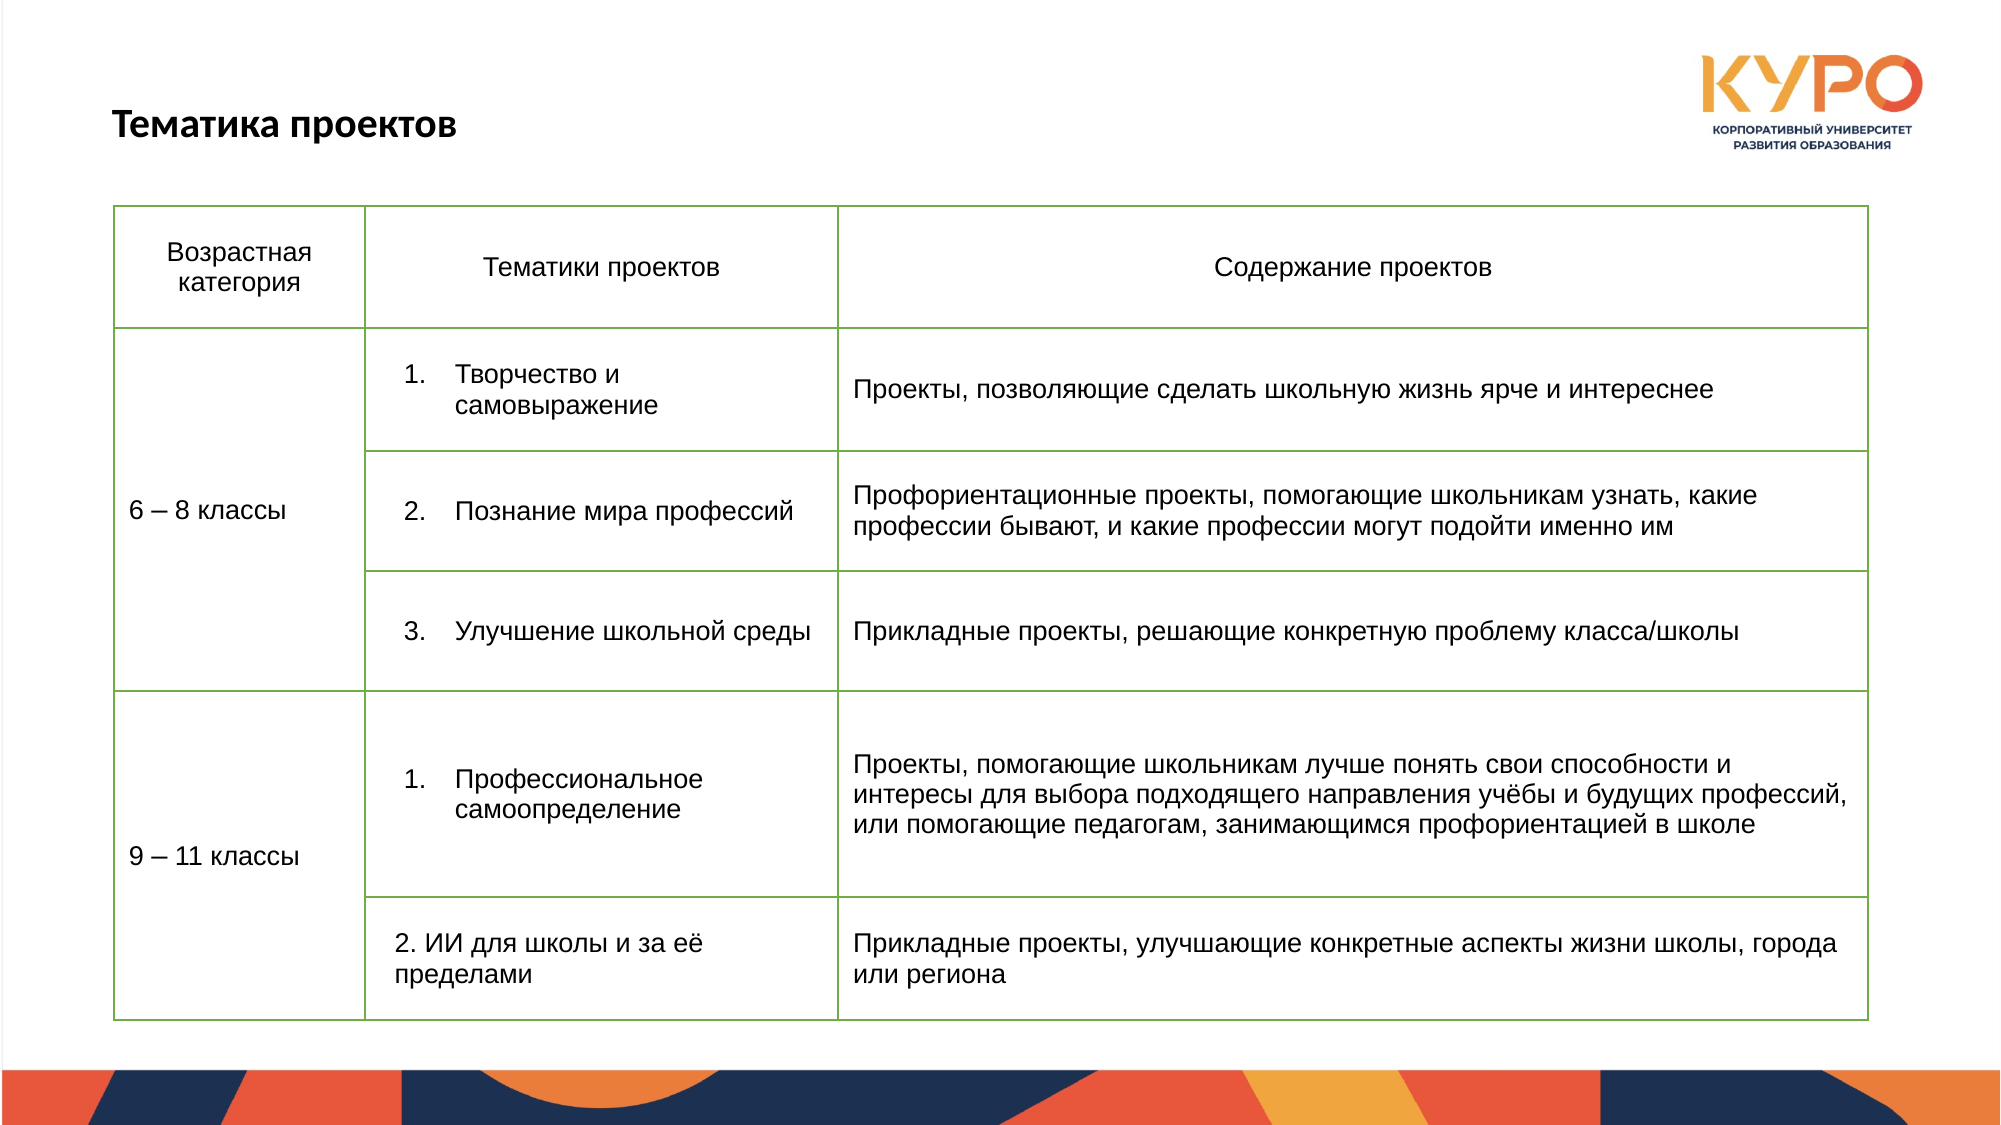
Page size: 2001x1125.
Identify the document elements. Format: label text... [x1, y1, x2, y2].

table_cell Проекты, позволяющие сделать школьную жизнь ярче и интереснее [839, 329, 1867, 450]
table_cell Профессиональное самоопределение [366, 692, 837, 896]
table_cell 6 – 8 классы [115, 329, 364, 690]
table_cell 2. ИИ для школы и за её пределами [366, 898, 837, 1019]
table_cell Профориентационные проекты, помогающие школьникам узнать, какие профессии бывают, и какие профессии могут подойти именно им [839, 452, 1867, 570]
table_cell Познание мира профессий [366, 452, 837, 570]
table_header Содержание проектов [839, 207, 1867, 327]
table_cell Прикладные проекты, улучшающие конкретные аспекты жизни школы, города или региона [839, 898, 1867, 1019]
table_cell 9 – 11 классы [115, 692, 364, 1019]
table_cell Творчество и самовыражение [366, 329, 837, 450]
table_header Тематики проектов [366, 207, 837, 327]
table_cell Улучшение школьной среды [366, 572, 837, 690]
picture [0, 0, 2001, 1125]
table_cell Проекты, помогающие школьникам лучше понять свои способности и интересы для выбора подходящего направления учёбы и будущих профессий, или помогающие педагогам, занимающимся профориентацией в школе [839, 692, 1867, 896]
table_cell Прикладные проекты, решающие конкретную проблему класса/школы [839, 572, 1867, 690]
text_box Тематика проектов [91, 76, 1668, 167]
table_header Возрастная категория [115, 207, 364, 327]
